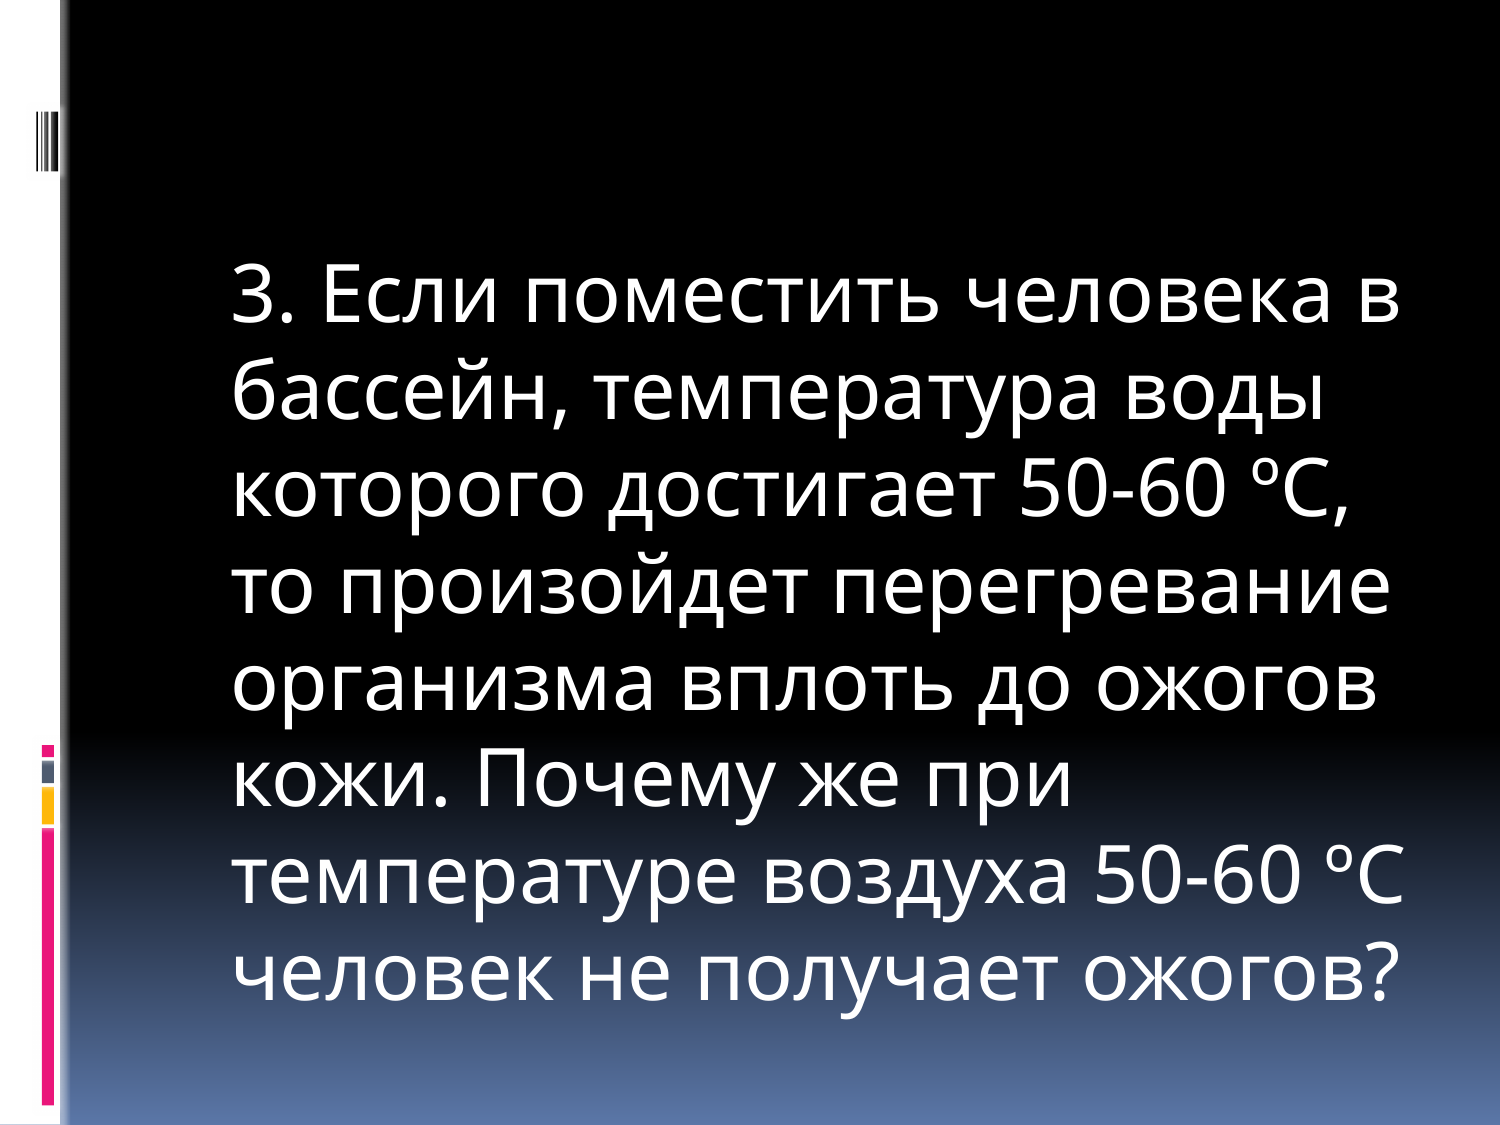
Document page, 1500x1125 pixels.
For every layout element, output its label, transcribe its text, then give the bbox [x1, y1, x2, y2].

list 3. Если поместить человека в бассейн, температура воды которого достигает 50-60 ºС, то произойдет перегревание организма вплоть до ожогов кожи. Почему же при температуре воздуха 50-60 ºС человек не получает ожогов? [150, 234, 1425, 1043]
